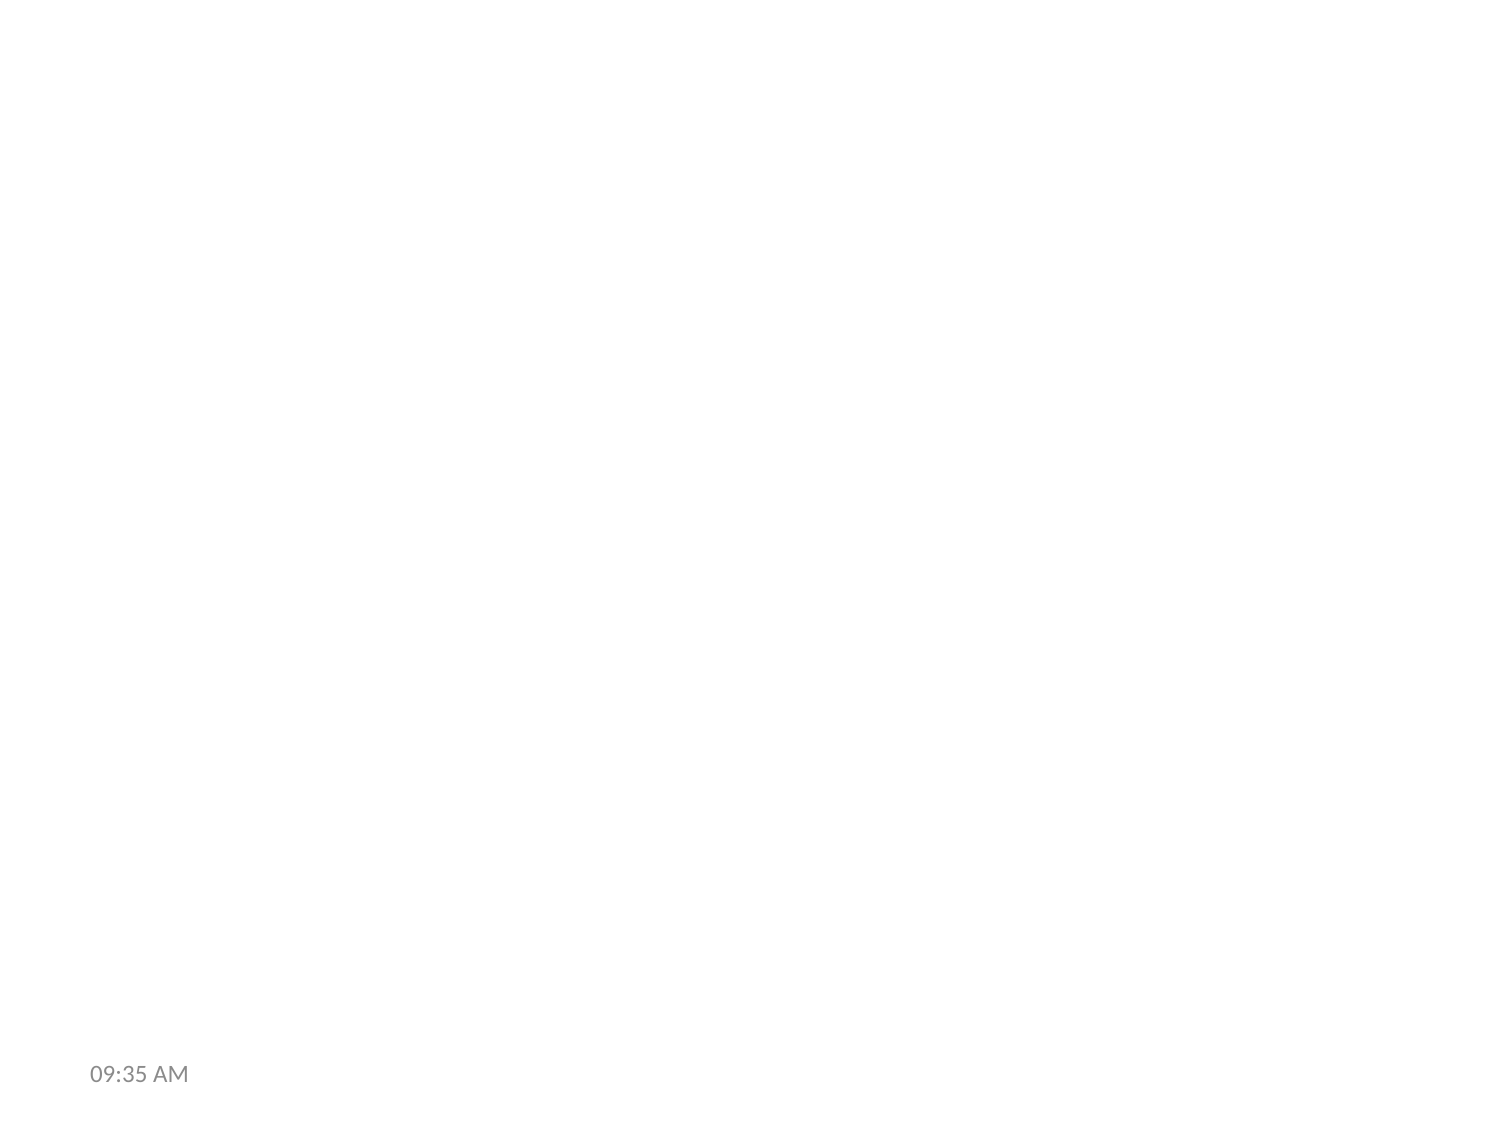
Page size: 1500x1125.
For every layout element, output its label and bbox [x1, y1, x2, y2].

slide_number [75, 1042, 425, 1103]
